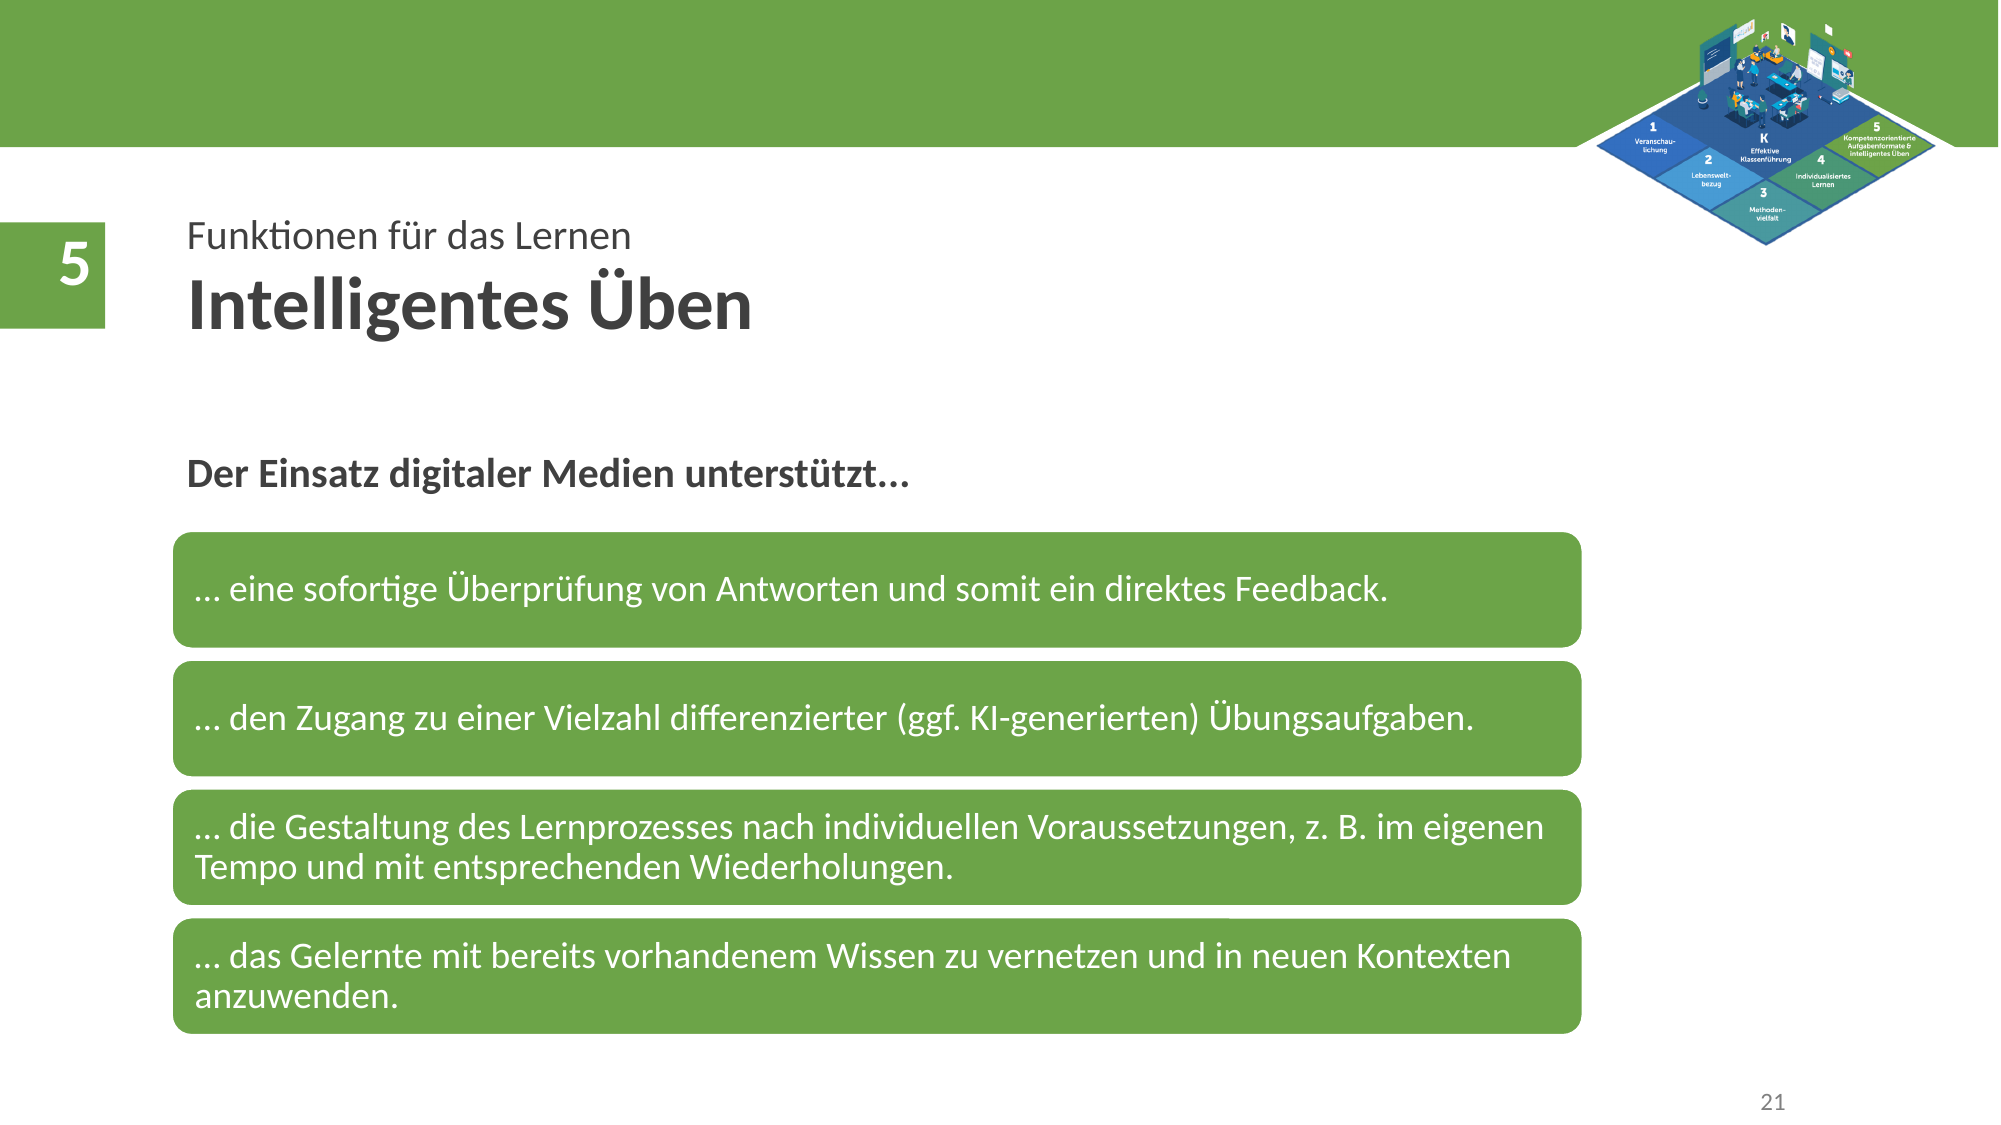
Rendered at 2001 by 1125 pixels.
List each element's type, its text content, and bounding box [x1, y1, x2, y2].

list Funktionen für das Lernen [171, 183, 1663, 267]
picture [1589, 12, 1942, 249]
slide_number 21 [1350, 1075, 1801, 1125]
list Intelligentes Üben [172, 259, 1664, 354]
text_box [171, 530, 1583, 1036]
list Der Einsatz digitaler Medien unterstützt... [171, 443, 1663, 1036]
